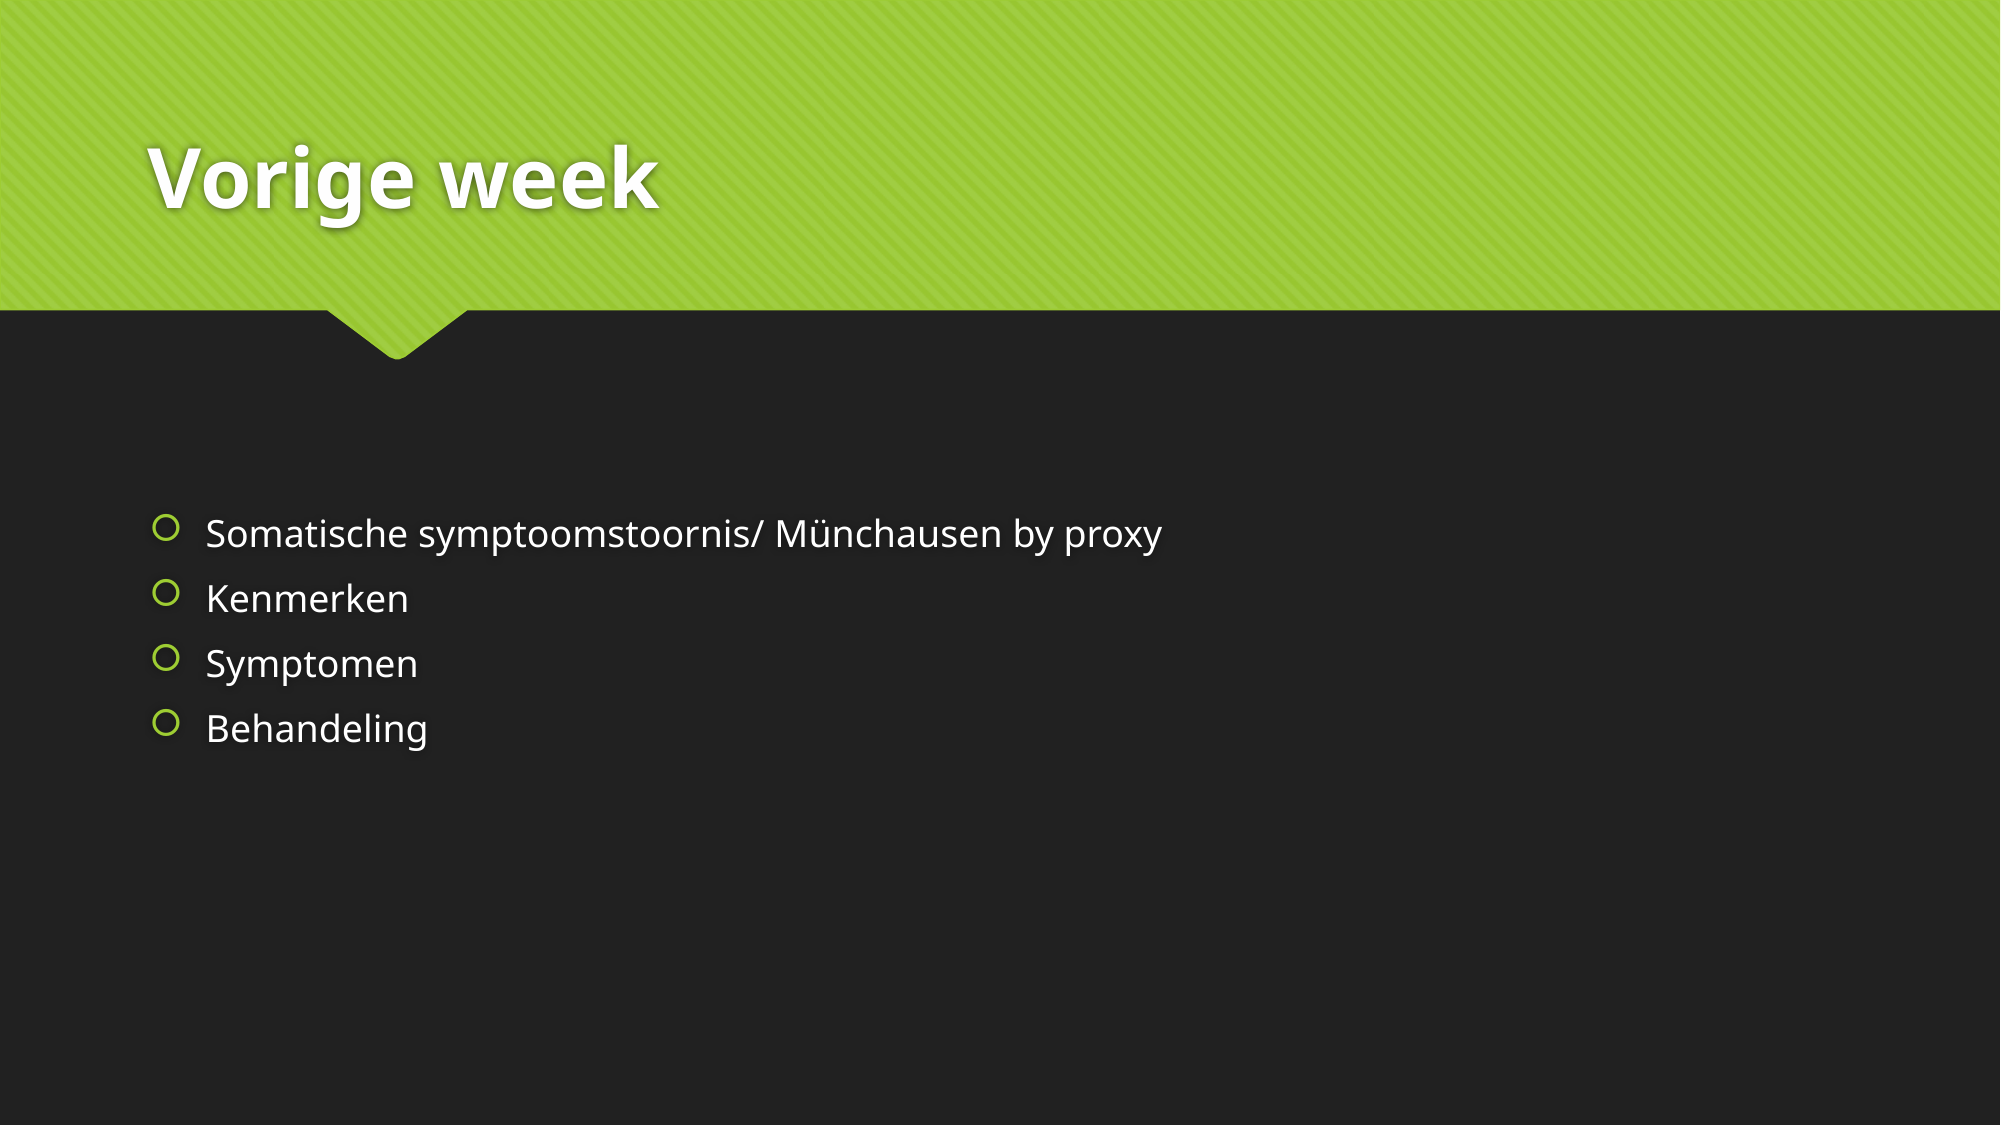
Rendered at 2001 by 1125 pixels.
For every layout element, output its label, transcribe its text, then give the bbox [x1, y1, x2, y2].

title Vorige week [132, 73, 1868, 233]
list Somatische symptoomstoornis/ Münchausen by proxy Kenmerken Symptomen Behandeling [134, 364, 1866, 962]
